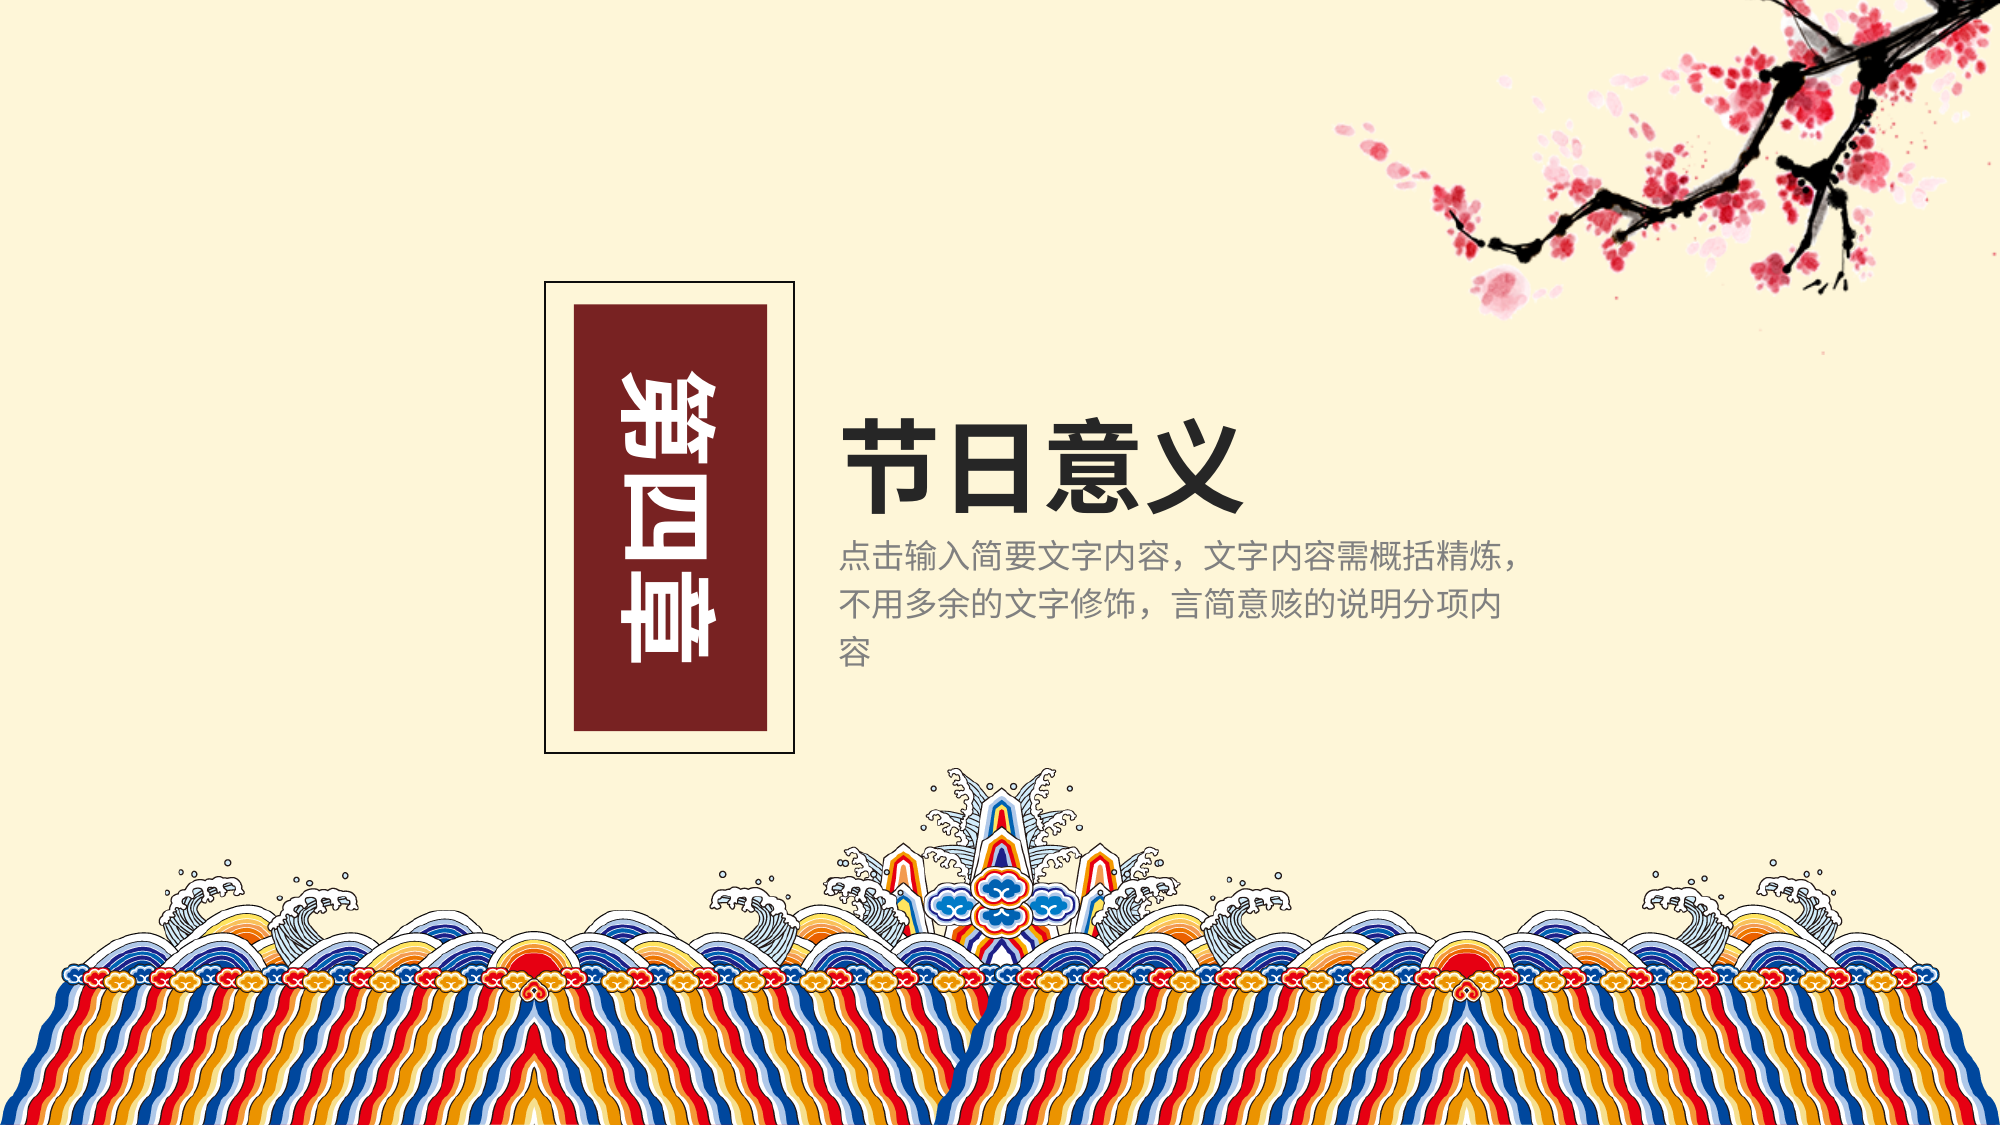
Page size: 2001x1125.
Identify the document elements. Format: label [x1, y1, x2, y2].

text_box [433, 392, 905, 643]
picture [0, 768, 2000, 1125]
picture [1331, 0, 2000, 355]
text_box [823, 395, 1524, 678]
